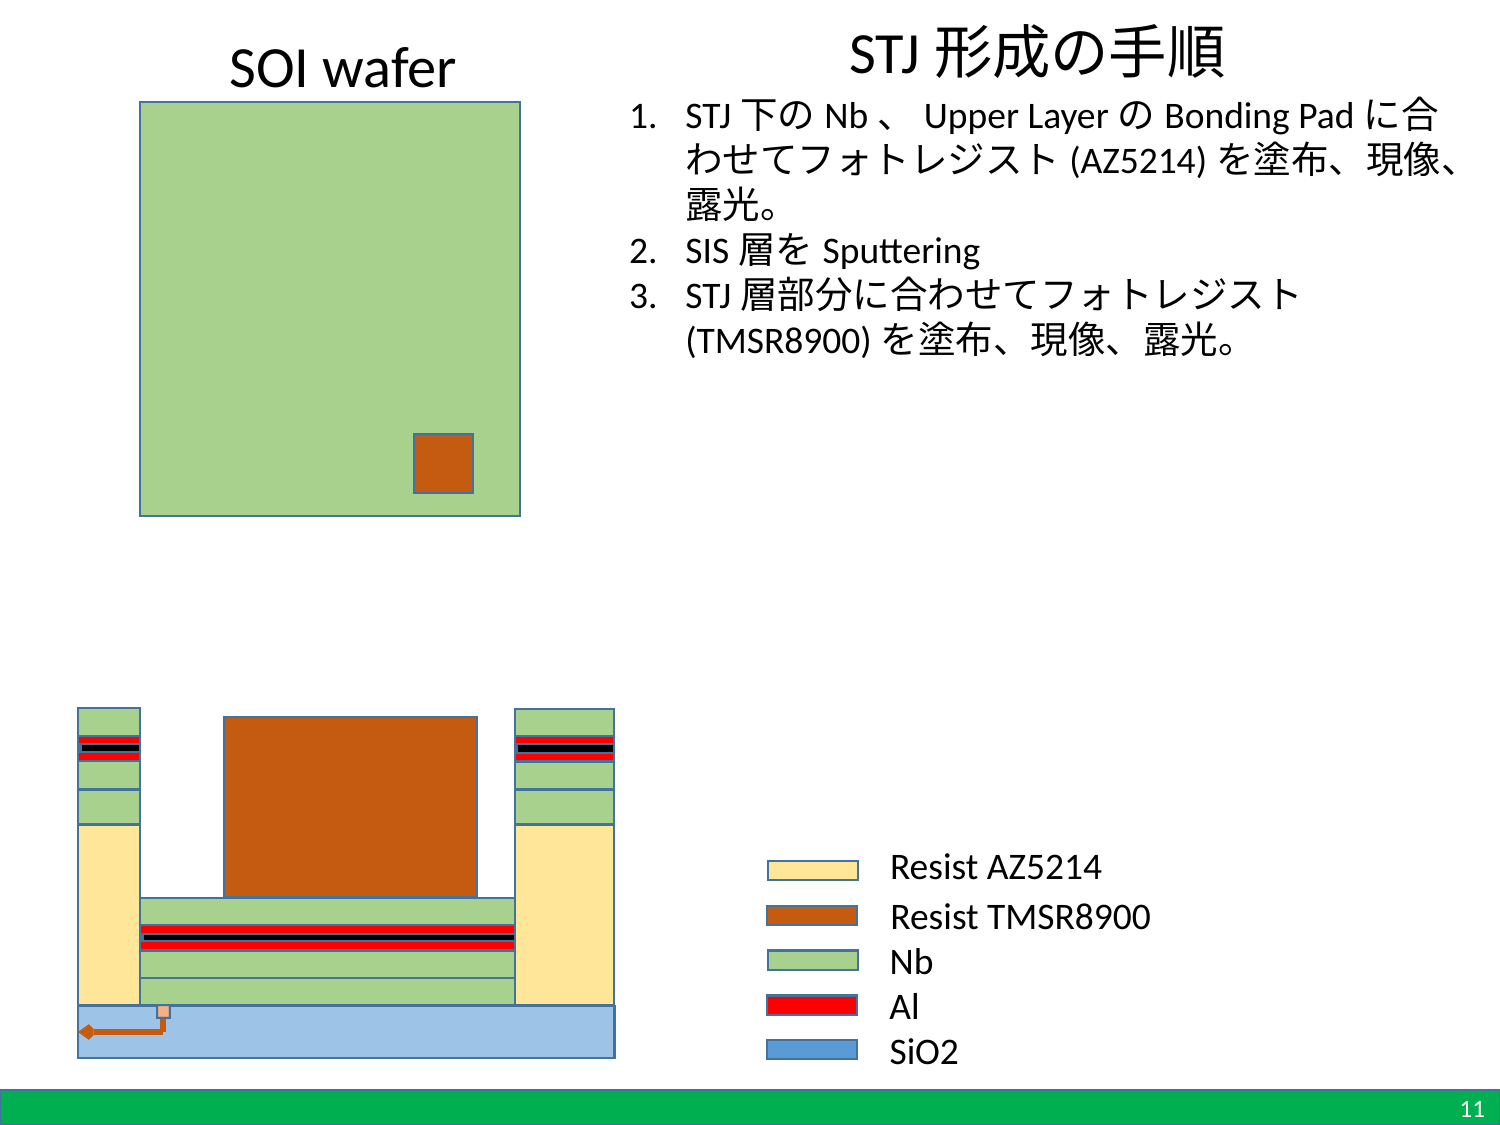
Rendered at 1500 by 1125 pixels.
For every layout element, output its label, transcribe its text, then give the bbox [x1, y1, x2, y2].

text_box [139, 897, 516, 926]
text_box SOI wafer [214, 21, 478, 101]
text_box STJ下のNb、Upper LayerのBonding Padに合わせてフォトレジスト(AZ5214)を塗布、現像、露光。 SIS層をSputtering STJ層部分に合わせてフォトレジスト(TMSR8900)を塗布、現像、露光。 [614, 83, 1478, 413]
text_box [514, 790, 615, 825]
text_box [139, 101, 521, 517]
slide_number 11 [1162, 1077, 1500, 1125]
text_box Nb [874, 929, 949, 990]
text_box [766, 905, 858, 926]
text_box Al [874, 974, 935, 1019]
text_box [77, 762, 141, 790]
text_box Resist TMSR8900 [875, 885, 1167, 945]
text_box [413, 433, 474, 494]
text_box [0, 1089, 1162, 1125]
text_box [77, 790, 141, 825]
text_box [767, 860, 859, 881]
text_box [514, 737, 615, 762]
text_box [139, 926, 516, 951]
text_box [766, 994, 858, 1016]
text_box Resist AZ5214 [875, 834, 1118, 885]
text_box [514, 762, 615, 790]
picture [156, 1004, 171, 1019]
text_box [79, 743, 141, 753]
text_box [766, 1039, 858, 1060]
text_box [77, 1005, 616, 1059]
text_box [139, 951, 516, 979]
text_box [516, 743, 615, 754]
text_box [514, 825, 615, 1006]
text_box SiO2 [874, 1019, 975, 1080]
text_box STJ形成の手順 [642, 7, 1433, 83]
text_box [767, 949, 859, 971]
text_box [77, 707, 141, 737]
text_box [514, 708, 615, 737]
text_box [77, 825, 141, 1006]
text_box [139, 979, 516, 1006]
text_box [223, 716, 478, 898]
text_box [77, 737, 141, 762]
text_box [141, 933, 516, 942]
